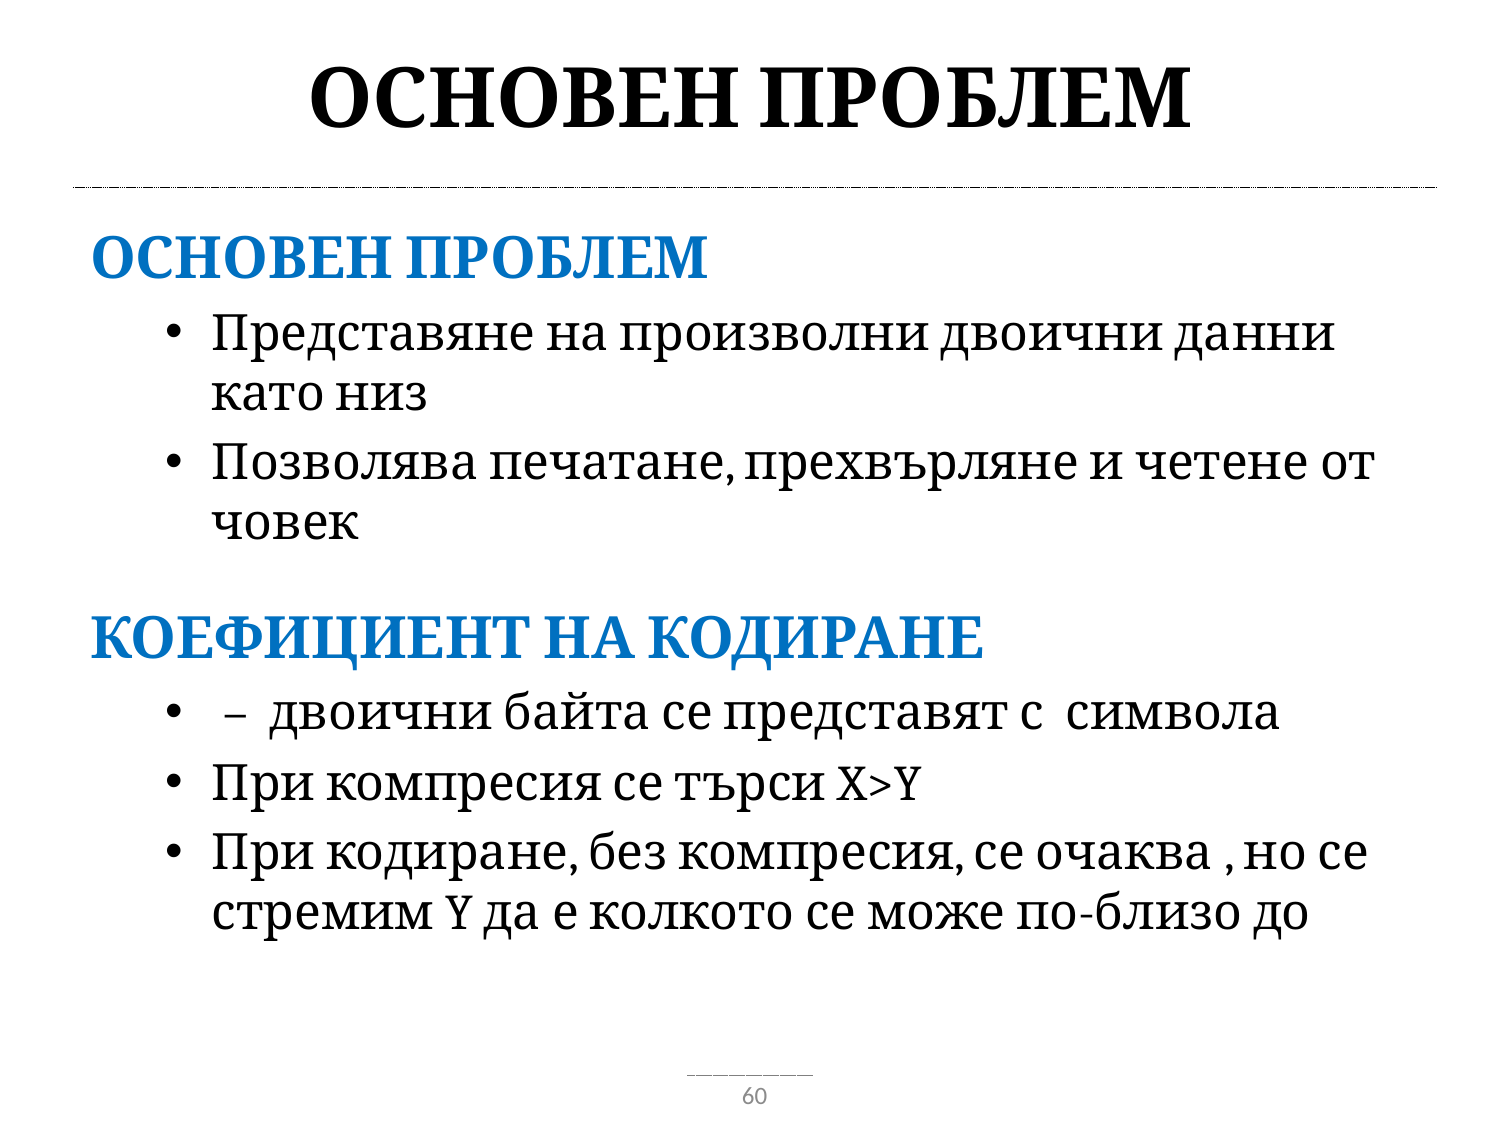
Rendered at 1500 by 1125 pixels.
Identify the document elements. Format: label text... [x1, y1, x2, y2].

title Основен проблем [0, 0, 1500, 188]
slide_number 60 [579, 1065, 930, 1125]
